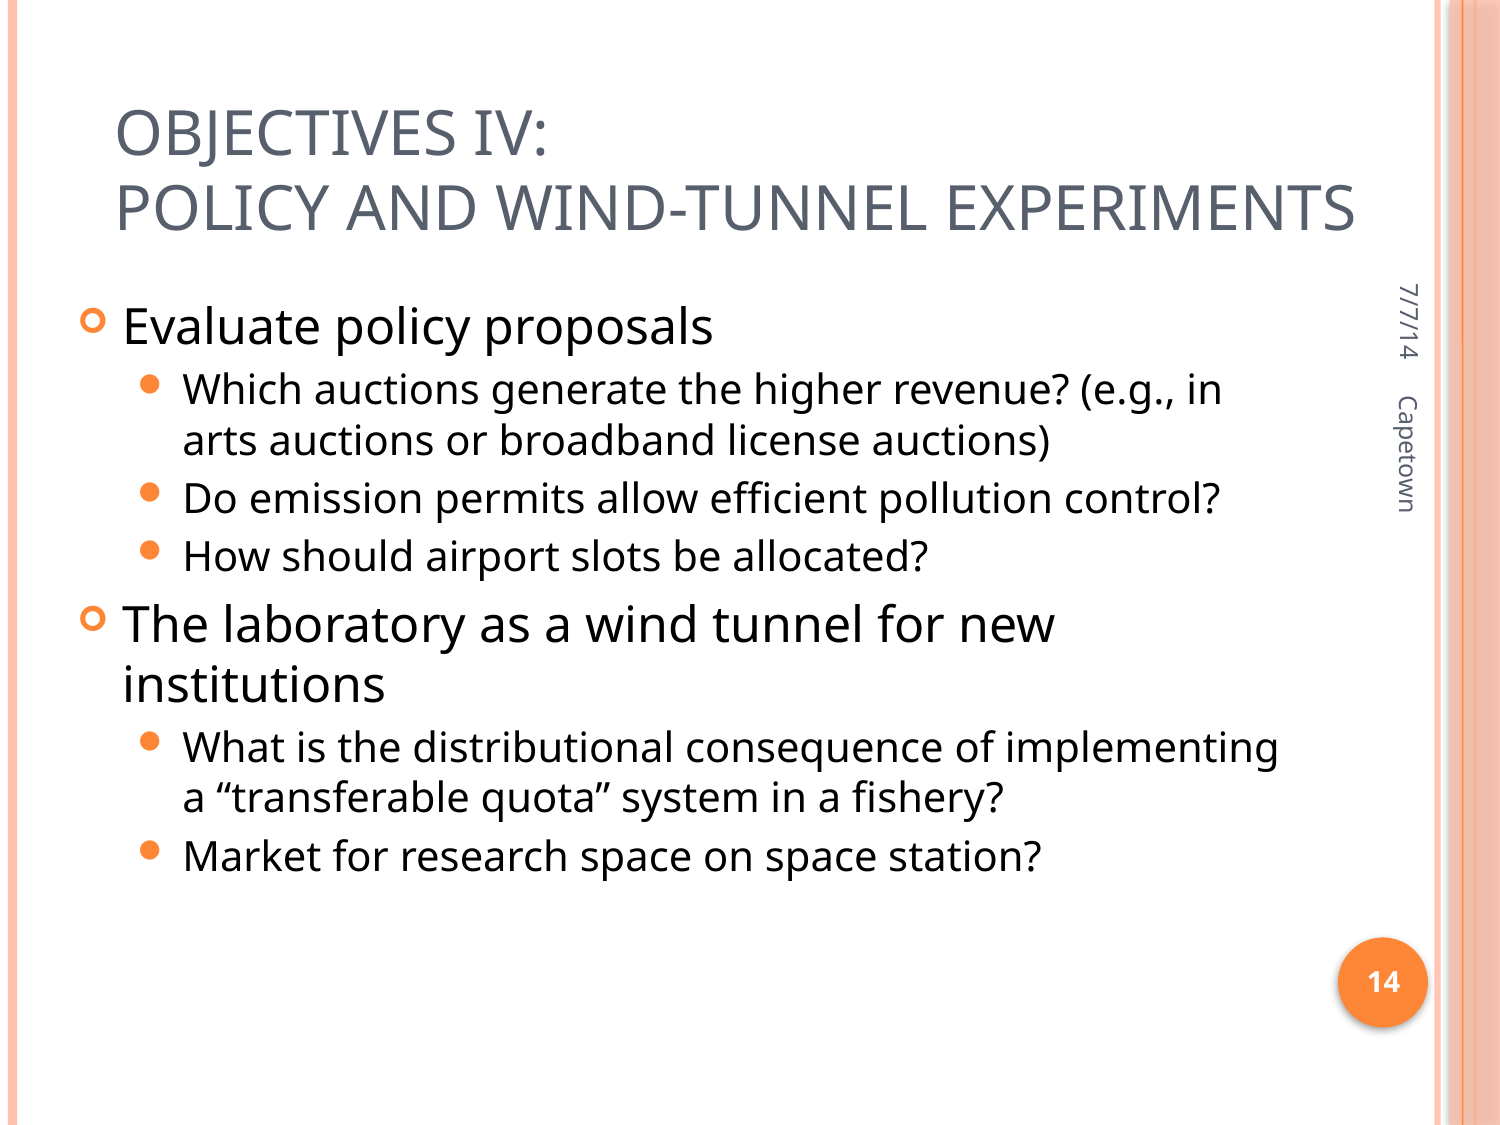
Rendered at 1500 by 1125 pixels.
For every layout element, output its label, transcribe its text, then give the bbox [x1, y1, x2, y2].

footer Capetown [1379, 380, 1440, 906]
title Objectives IV: Policy and wind-tunnel experiments [99, 87, 1378, 250]
title Objectives IV: Policy and wind-tunnel experiments [1442, 87, 1450, 250]
list Evaluate policy proposals Which auctions generate the higher revenue? (e.g., in arts auctions or broadband license auctions) Do emission permits allow efficient pollution control? How should airport slots be allocated? The laboratory as a wind tunnel for new institutions What is the distributional consequence of implementing a “transferable quota” system in a fishery? Market for research space on space station? [62, 287, 1313, 1063]
slide_number 14 [1333, 940, 1434, 1027]
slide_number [1378, 43, 1442, 374]
